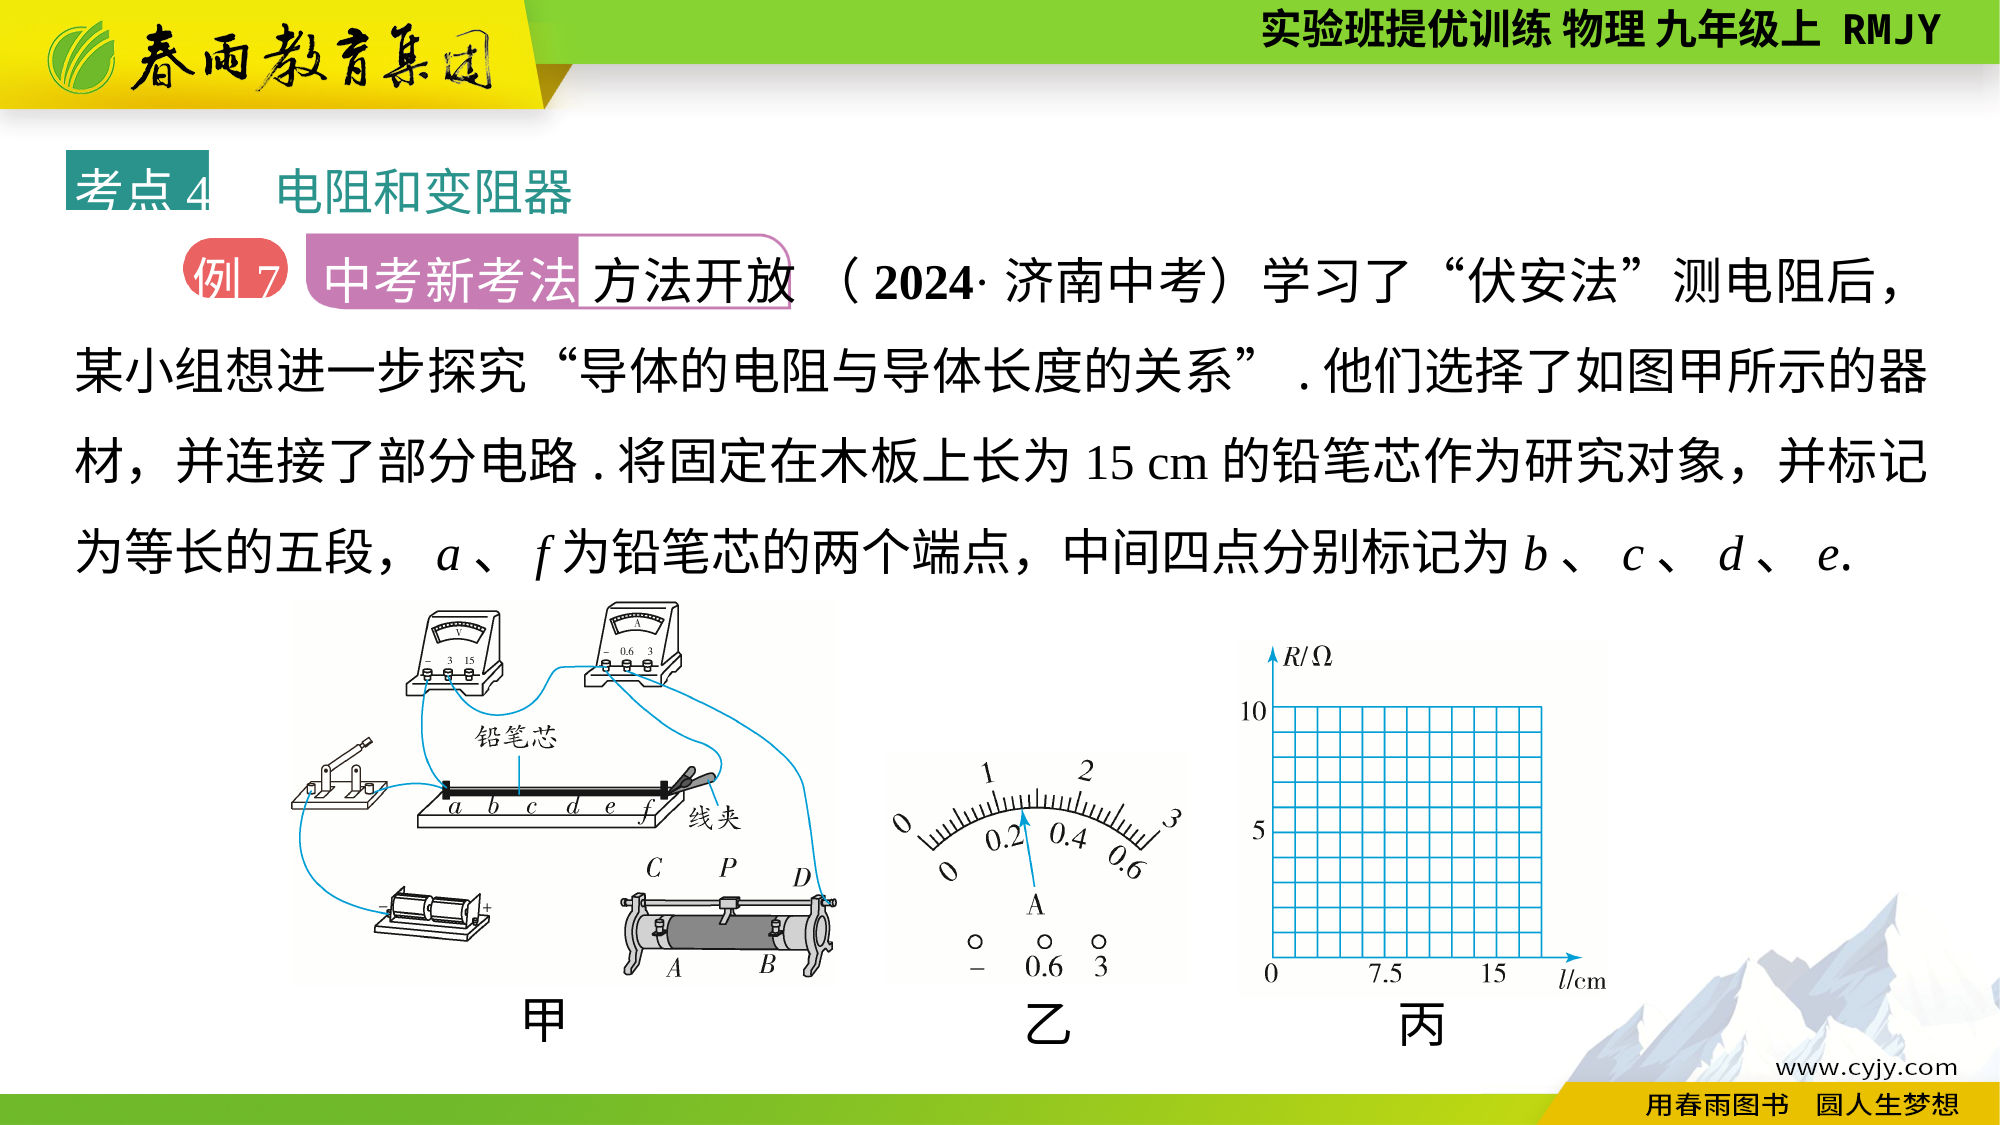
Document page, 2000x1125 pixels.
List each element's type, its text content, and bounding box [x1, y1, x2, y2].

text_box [297, 224, 795, 313]
text_box 甲 [504, 994, 585, 1056]
text_box 丙 [1382, 1007, 1463, 1060]
picture [0, 0, 2000, 1125]
text_box 乙 [1008, 996, 1089, 1060]
list 考点4 电阻和变阻器 例7 中考新考法 方法开放 （2024·济南中考）学习了“伏安法”测电阻后，某小组想进一步探究“导体的电阻与导体长度的关系”.他们选择了如图甲所示的器材，并连接了部分电路.将固定在木板上长为15 cm的铅笔芯作为研究对象，并标记为等长的五段，a、f为铅笔芯的两个端点，中间四点分别标记为b、c、d、e. [59, 122, 1944, 632]
